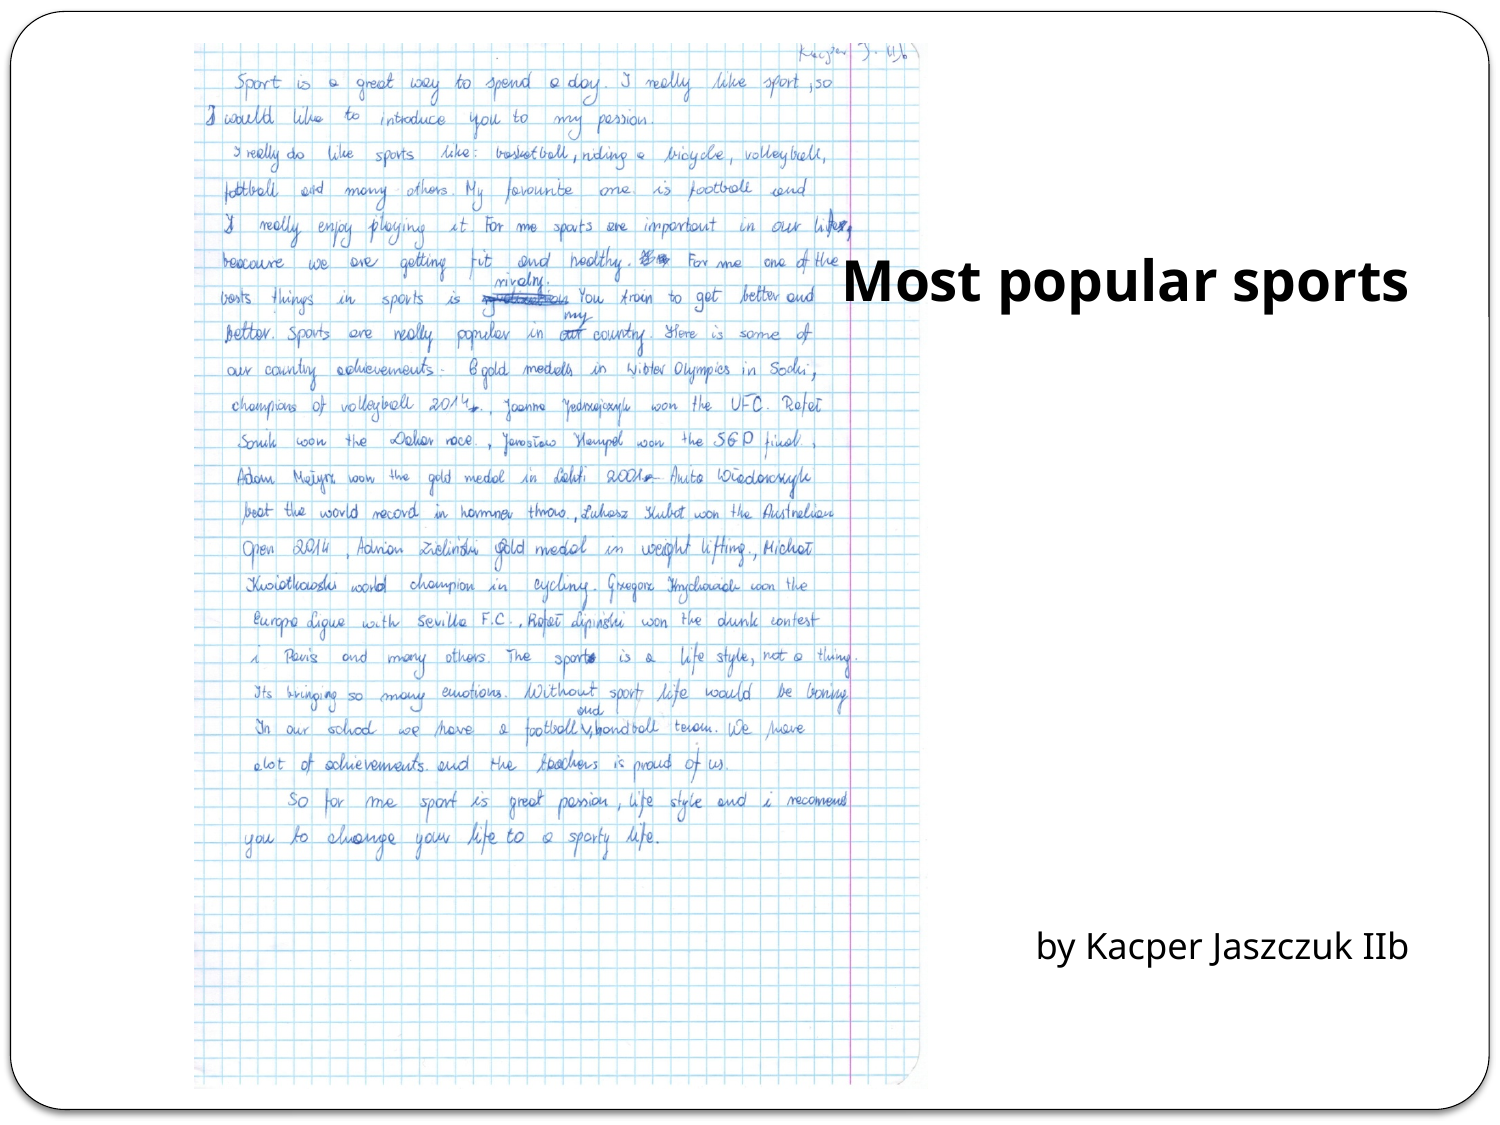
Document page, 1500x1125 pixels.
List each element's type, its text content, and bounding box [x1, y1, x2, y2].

list Most popular sports by Kacper Jaszczuk IIb [933, 237, 1425, 988]
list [194, 43, 928, 1089]
